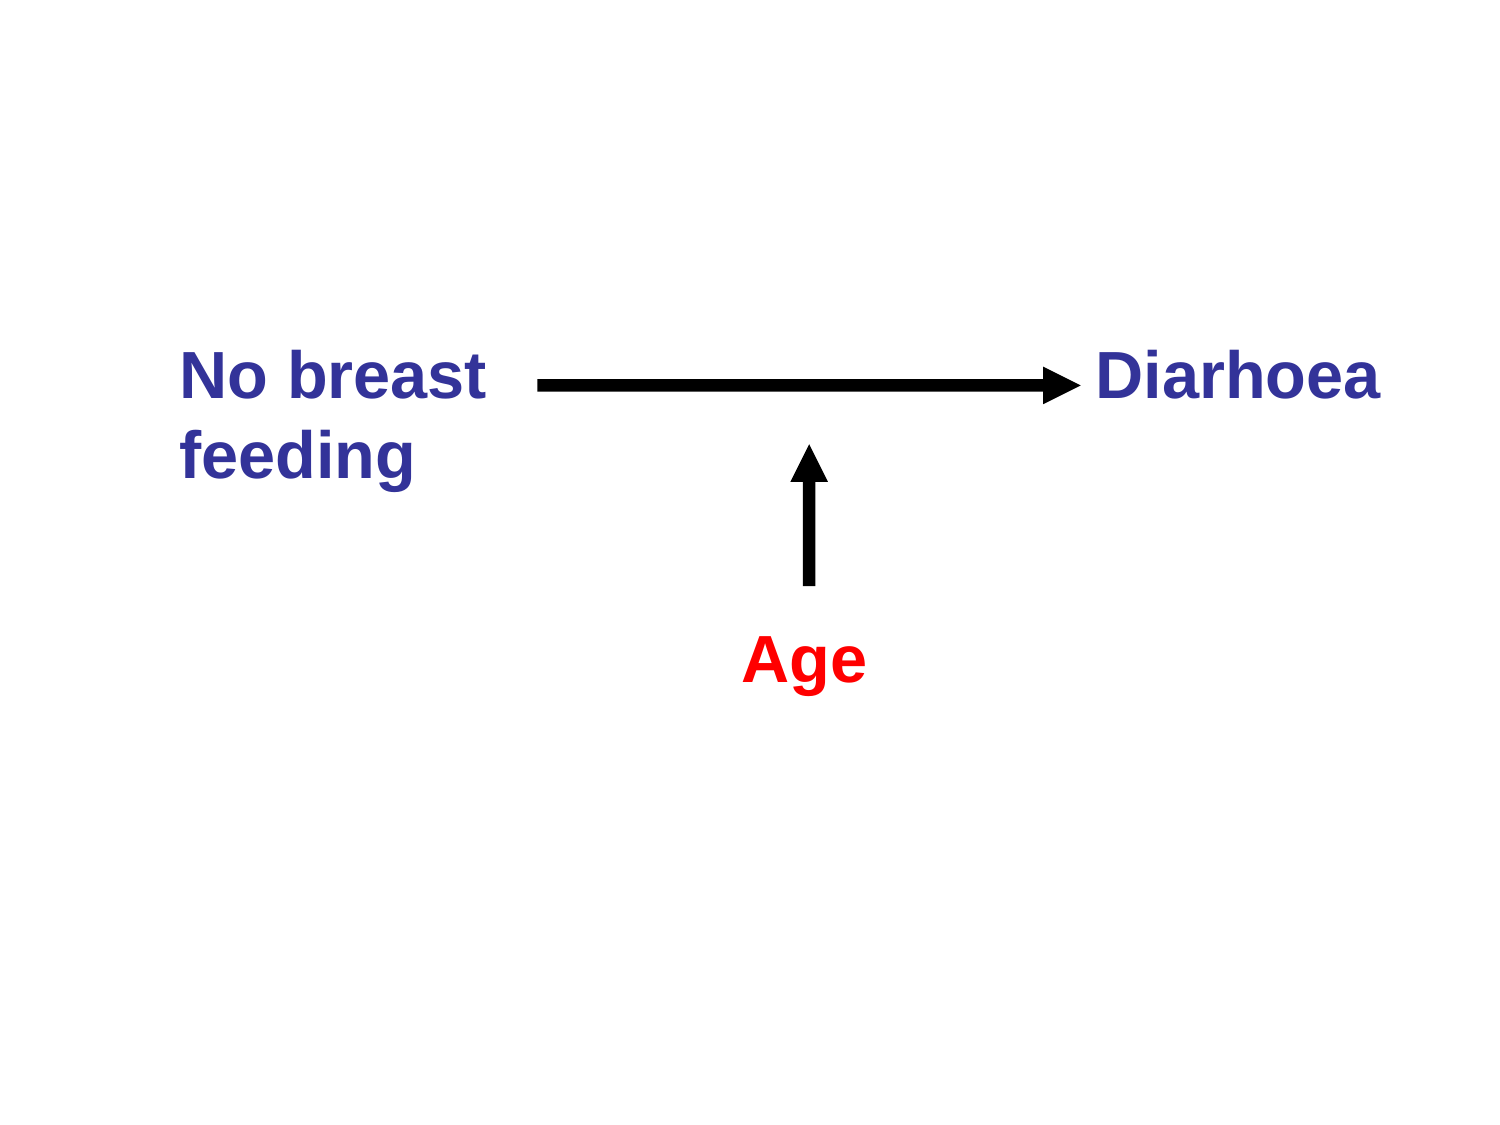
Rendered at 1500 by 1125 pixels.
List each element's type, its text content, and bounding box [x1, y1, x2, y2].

text_box [802, 444, 816, 587]
text_box Age [726, 608, 883, 703]
text_box [537, 379, 1081, 392]
text_box No breast Diarhoea feeding [164, 324, 1417, 500]
